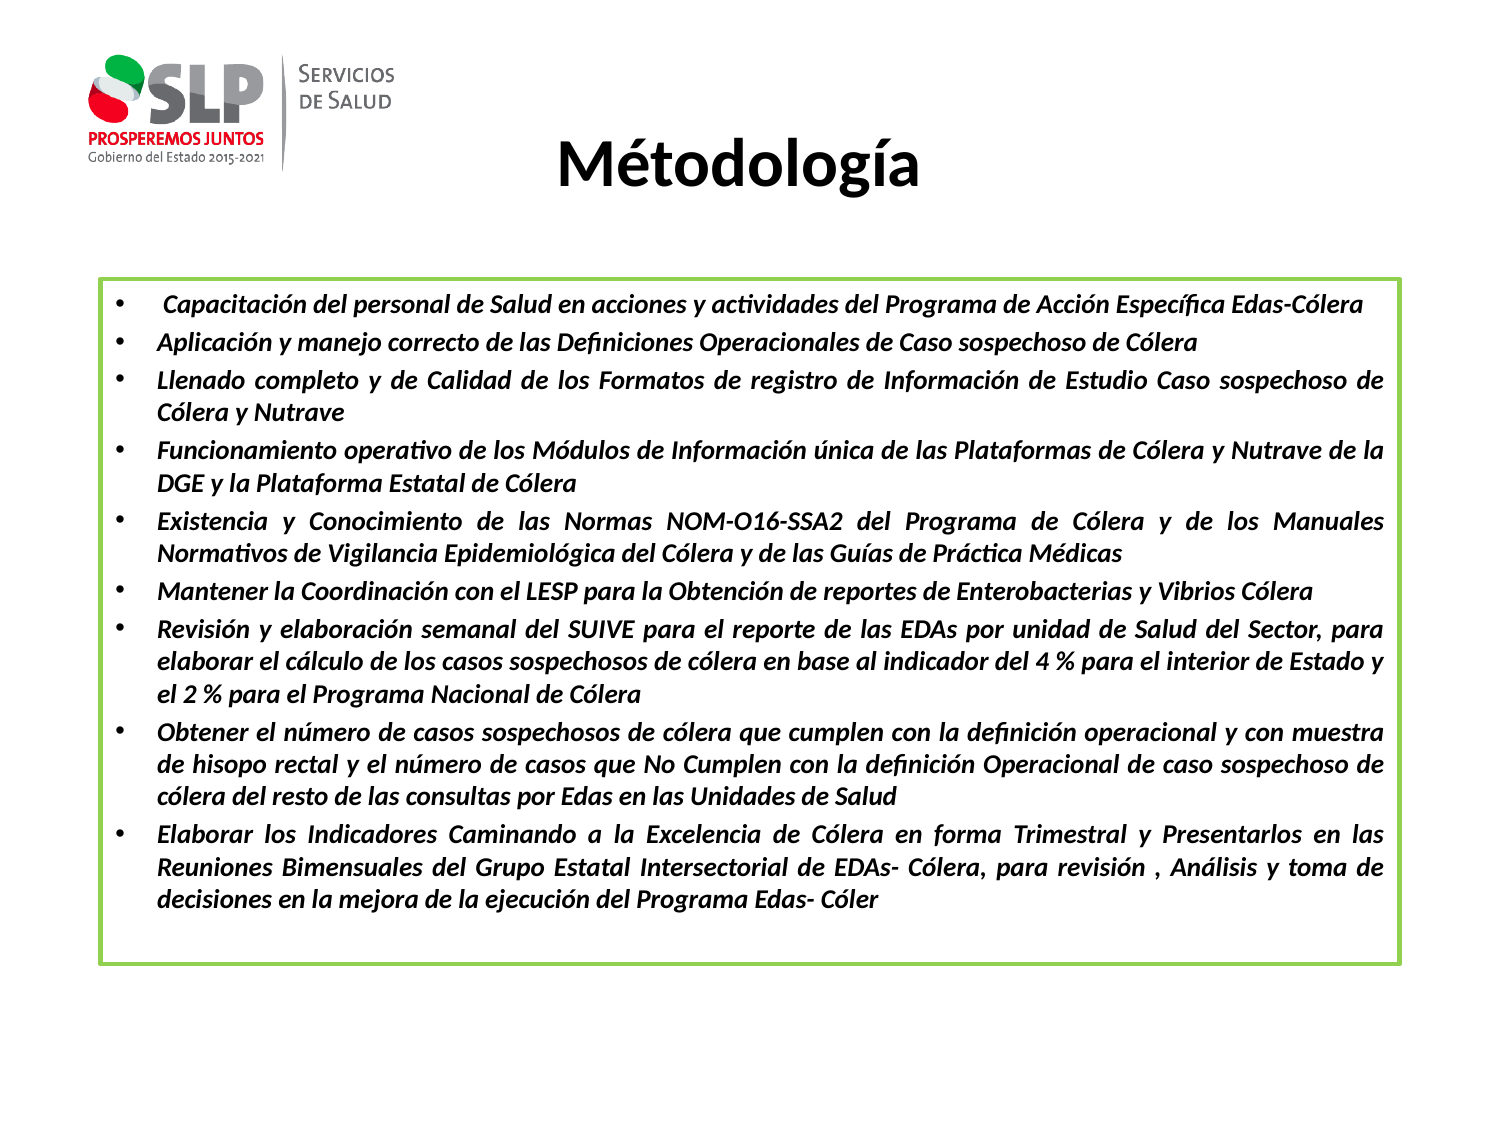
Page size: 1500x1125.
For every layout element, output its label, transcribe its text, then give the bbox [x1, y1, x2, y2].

title Métodología [176, 101, 1302, 216]
subtitle Capacitación del personal de Salud en acciones y actividades del Programa de Acción Específica Edas-Cólera Aplicación y manejo correcto de las Definiciones Operacionales de Caso sospechoso de Cólera Llenado completo y de Calidad de los Formatos de registro de Información de Estudio Caso sospechoso de Cólera y Nutrave Funcionamiento operativo de los Módulos de Información única de las Plataformas de Cólera y Nutrave de la DGE y la Plataforma Estatal de Cólera Existencia y Conocimiento de las Normas NOM-O16-SSA2 del Programa de Cólera y de los Manuales Normativos de Vigilancia Epidemiológica del Cólera y de las Guías de Práctica Médicas Mantener la Coordinación con el LESP para la Obtención de reportes de Enterobacterias y Vibrios Cólera Revisión y elaboración semanal del SUIVE para el reporte de las EDAs por unidad de Salud del Sector, para elaborar el cálculo de los casos sospechosos de cólera en base al indicador del 4 % para el interior de Estado y el 2 % para el Programa Nacional de Cólera Obtener el número de casos sospechosos de cólera que cumplen con la definición operacional y con muestra de hisopo rectal y el número de casos que No Cumplen con la definición Operacional de caso sospechoso de cólera del resto de las consultas por Edas en las Unidades de Salud Elaborar los Indicadores Caminando a la Excelencia de Cólera en forma Trimestral y Presentarlos en las Reuniones Bimensuales del Grupo Estatal Intersectorial de EDAs- Cólera, para revisión , Análisis y toma de decisiones en la mejora de la ejecución del Programa Edas- Cóler [100, 278, 1400, 965]
picture [88, 54, 394, 172]
